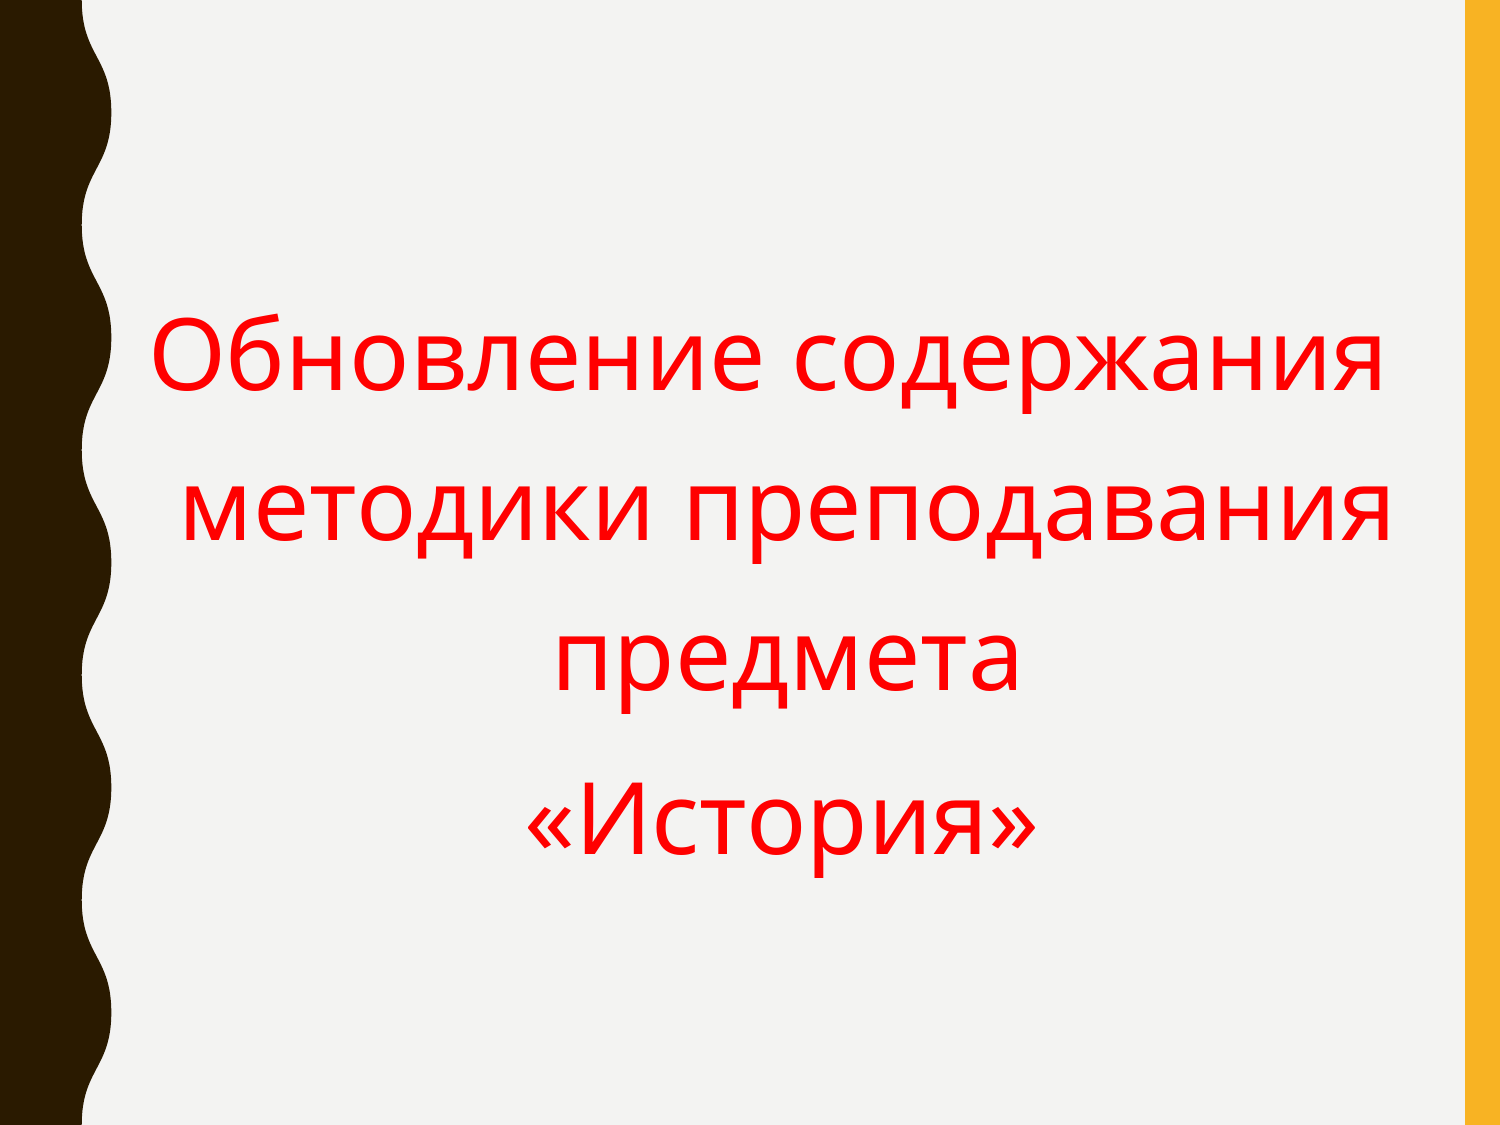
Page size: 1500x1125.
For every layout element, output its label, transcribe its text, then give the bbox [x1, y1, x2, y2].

list Обновление содержания методики преподавания предмета «История» [100, 262, 1438, 1000]
